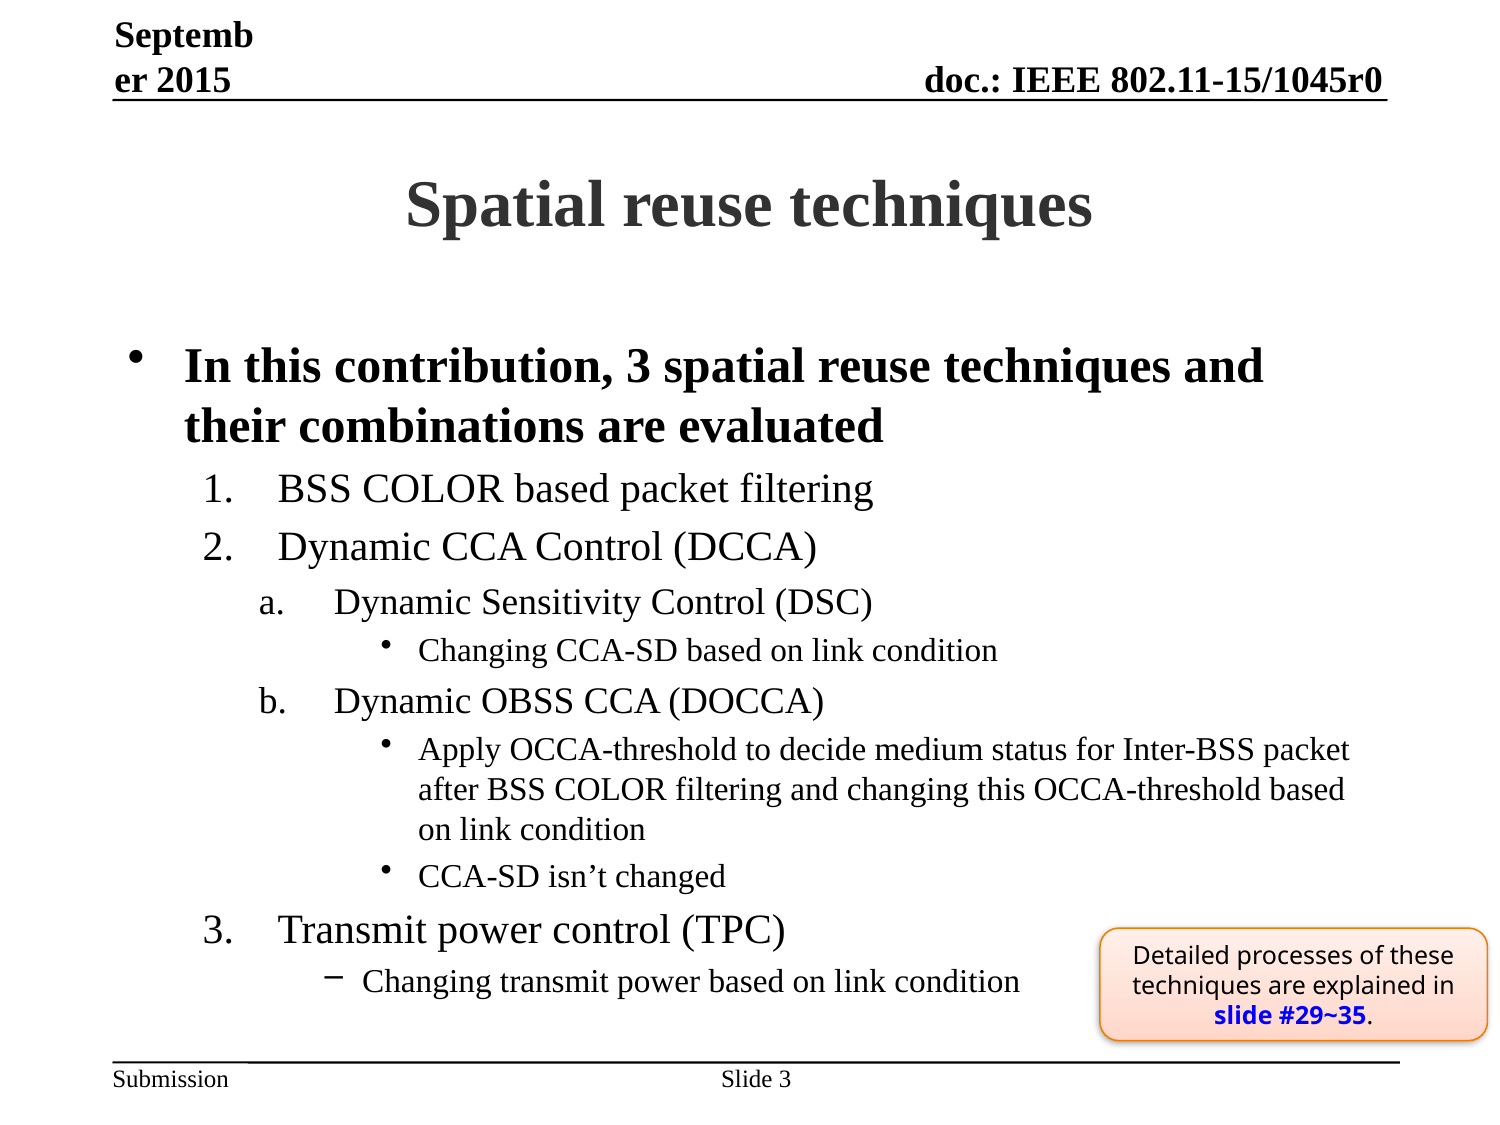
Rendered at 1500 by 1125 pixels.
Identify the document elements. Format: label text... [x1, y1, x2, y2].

text_box Detailed processes of these techniques are explained in slide #29~35. [1099, 927, 1489, 1042]
slide_number Slide 3 [712, 1061, 800, 1093]
list In this contribution, 3 spatial reuse techniques and their combinations are evaluated BSS COLOR based packet filtering Dynamic CCA Control (DCCA) Dynamic Sensitivity Control (DSC) Changing CCA-SD based on link condition Dynamic OBSS CCA (DOCCA) Apply OCCA-threshold to decide medium status for Inter-BSS packet after BSS COLOR filtering and changing this OCCA-threshold based on link condition CCA-SD isn’t changed Transmit power control (TPC) Changing transmit power based on link condition [112, 324, 1388, 1001]
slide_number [114, 54, 270, 101]
title Spatial reuse techniques [112, 112, 1388, 288]
